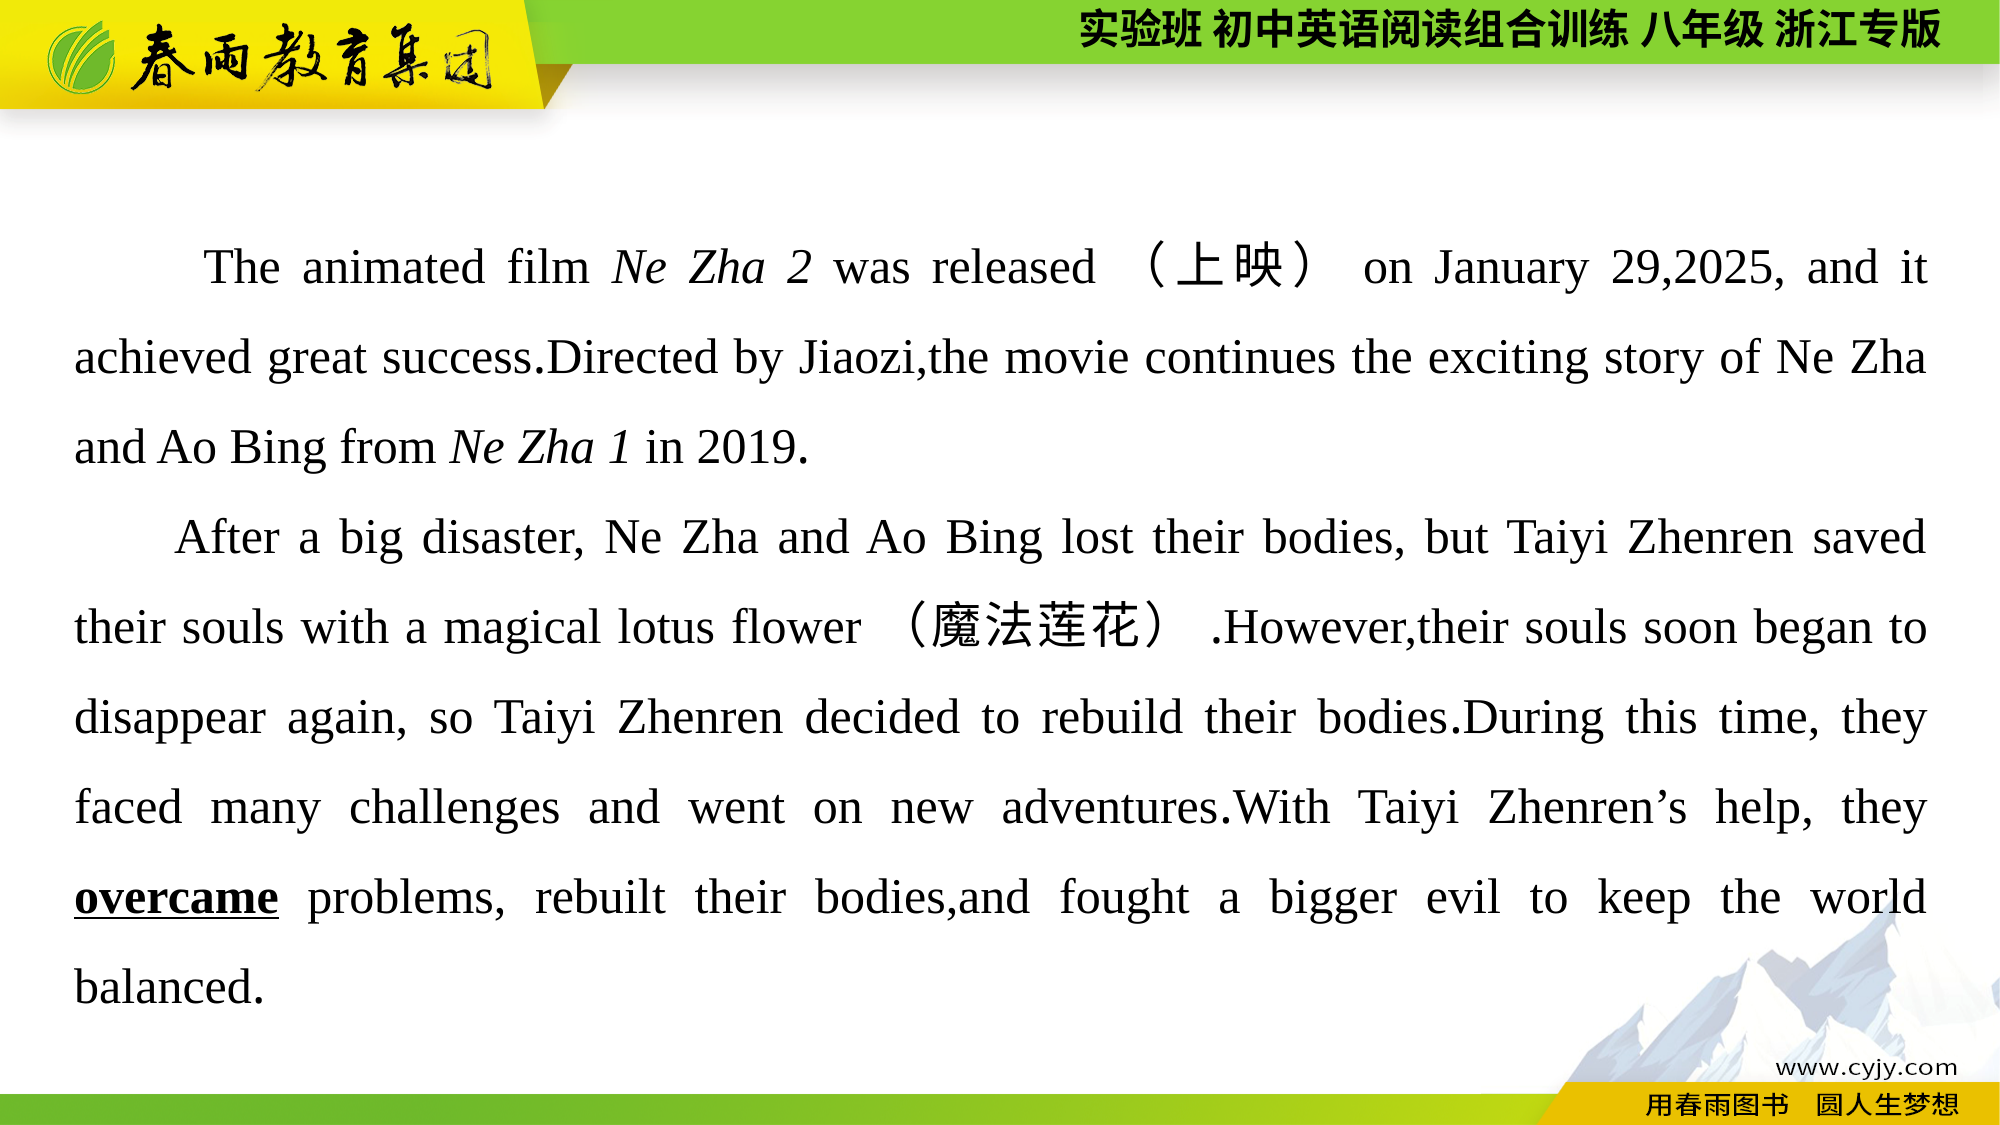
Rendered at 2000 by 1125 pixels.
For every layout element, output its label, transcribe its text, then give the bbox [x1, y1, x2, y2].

list The animated film Ne Zha 2 was released（上映）on January 29,2025, and it achieved great success.Directed by Jiaozi,the movie continues the exciting story of Ne Zha and Ao Bing from Ne Zha 1 in 2019. After a big disaster, Ne Zha and Ao Bing lost their bodies, but Taiyi Zhenren saved their souls with a magical lotus flower（魔法莲花）.However,their souls soon began to disappear again, so Taiyi Zhenren decided to rebuild their bodies.During this time, they faced many challenges and went on new adventures.With Taiyi Zhenren’s help, they overcame problems, rebuilt their bodies,and fought a bigger evil to keep the world balanced. [59, 196, 1944, 1018]
picture [0, 0, 2000, 1125]
